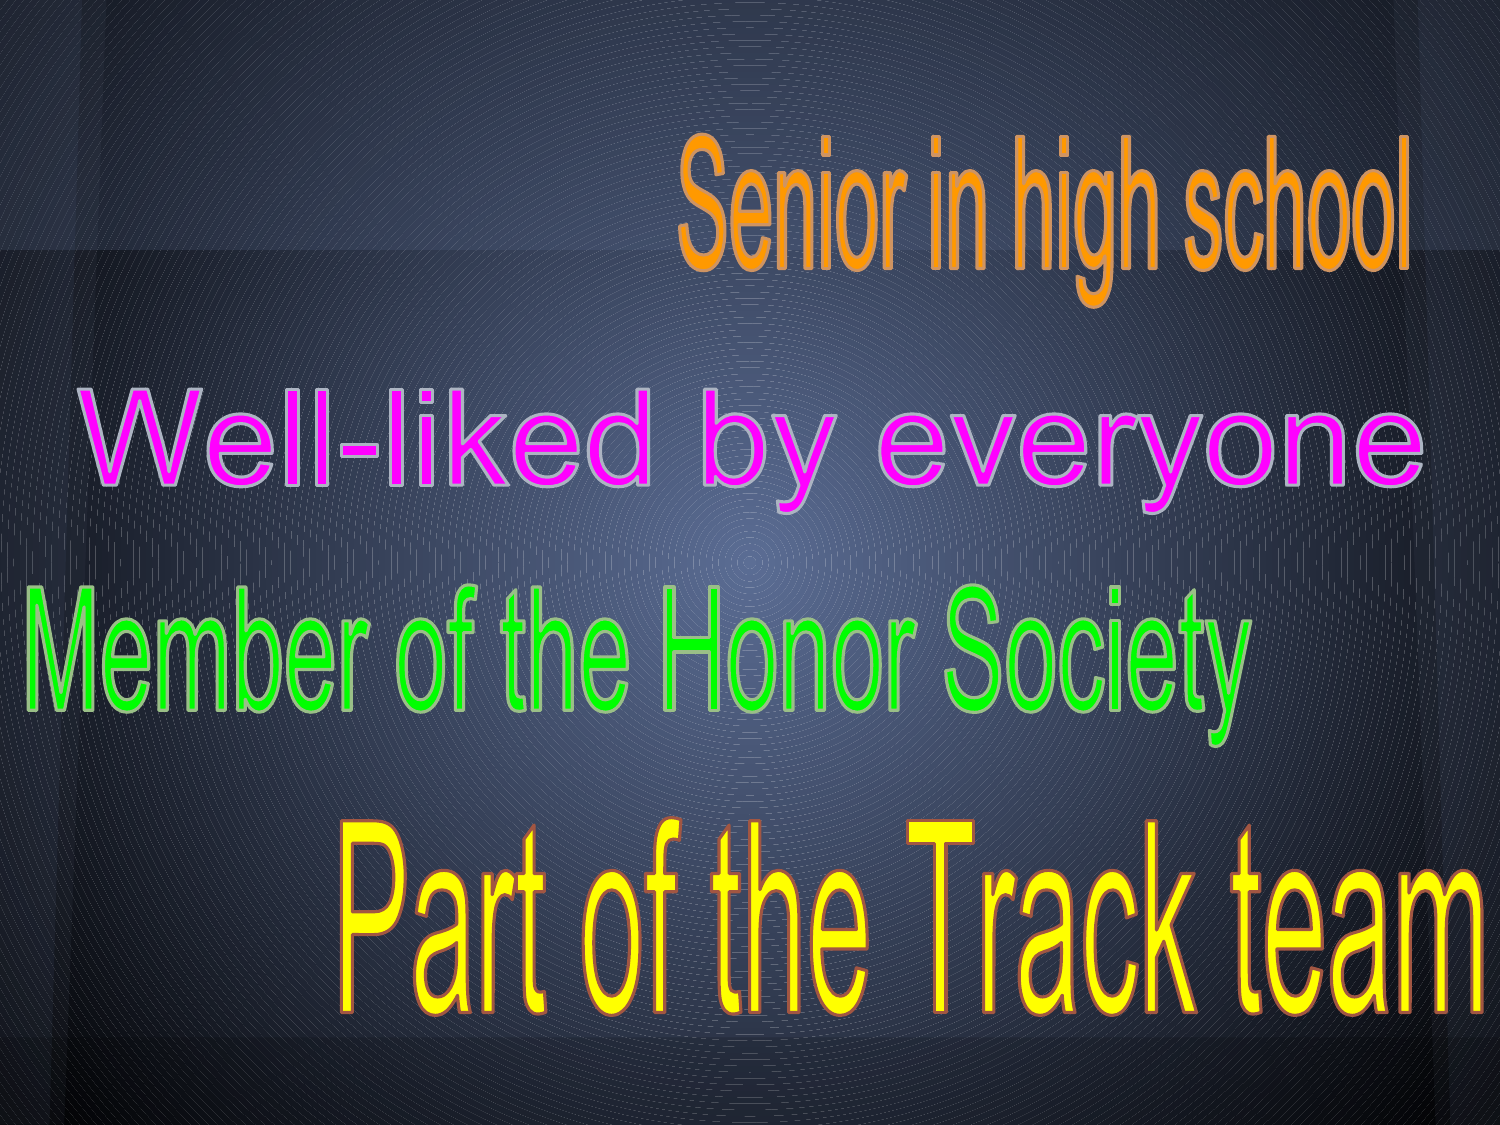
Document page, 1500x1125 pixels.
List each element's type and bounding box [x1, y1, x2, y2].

text_box [1021, 413, 1086, 487]
text_box [28, 586, 93, 711]
text_box [811, 870, 868, 1016]
text_box [420, 415, 433, 486]
text_box [889, 618, 917, 711]
text_box [665, 586, 719, 711]
text_box [945, 584, 1000, 713]
text_box [1110, 586, 1120, 605]
text_box [1231, 825, 1262, 1015]
text_box [728, 618, 775, 713]
text_box [983, 870, 1017, 1013]
text_box [1084, 870, 1138, 1016]
text_box [78, 389, 202, 486]
text_box [834, 618, 881, 713]
text_box [1146, 820, 1197, 1013]
text_box [582, 618, 628, 713]
text_box [645, 817, 681, 1013]
text_box [932, 136, 940, 156]
text_box [879, 413, 944, 487]
text_box [951, 415, 1016, 486]
text_box [414, 870, 471, 1016]
text_box [397, 618, 444, 713]
text_box [1122, 136, 1157, 269]
text_box [1266, 870, 1323, 1016]
text_box [679, 134, 725, 271]
text_box [884, 170, 907, 269]
text_box [158, 618, 226, 711]
text_box [784, 618, 825, 711]
text_box [532, 586, 573, 711]
text_box [1016, 136, 1051, 269]
text_box [1331, 870, 1388, 1016]
text_box [1060, 136, 1068, 156]
text_box [1019, 870, 1076, 1016]
text_box [447, 584, 477, 711]
text_box [501, 589, 526, 712]
text_box [907, 820, 974, 1013]
text_box [1100, 413, 1203, 514]
text_box [237, 586, 281, 713]
text_box [1129, 618, 1175, 713]
text_box [390, 389, 403, 486]
text_box [822, 172, 830, 269]
text_box [837, 170, 877, 271]
text_box [1309, 170, 1349, 271]
text_box [711, 825, 741, 1015]
text_box [1186, 170, 1221, 271]
text_box [1207, 413, 1273, 487]
text_box [1060, 172, 1068, 269]
text_box [342, 618, 370, 711]
text_box [1060, 618, 1104, 713]
text_box [1110, 620, 1120, 711]
text_box [731, 170, 770, 271]
text_box [1353, 170, 1393, 271]
text_box [1226, 170, 1263, 271]
text_box [772, 415, 837, 514]
text_box [1179, 589, 1204, 712]
text_box [482, 825, 546, 1015]
text_box [1205, 620, 1251, 747]
text_box [1286, 413, 1344, 486]
text_box [1007, 618, 1054, 713]
text_box [1357, 413, 1422, 487]
text_box [103, 618, 149, 713]
text_box [1268, 136, 1302, 269]
text_box [1075, 170, 1113, 308]
text_box [341, 444, 378, 457]
text_box [287, 618, 333, 713]
text_box [341, 820, 406, 1013]
text_box [704, 389, 765, 487]
text_box [514, 413, 579, 487]
text_box [316, 389, 328, 486]
text_box [588, 389, 649, 487]
text_box [208, 413, 273, 487]
text_box [420, 389, 433, 403]
text_box [778, 170, 812, 269]
text_box [1399, 870, 1483, 1013]
text_box [450, 389, 509, 486]
text_box [950, 170, 984, 269]
text_box [822, 136, 830, 156]
text_box [583, 870, 641, 1016]
text_box [286, 389, 299, 486]
text_box [1400, 136, 1408, 269]
text_box [932, 172, 940, 269]
text_box [749, 820, 800, 1013]
